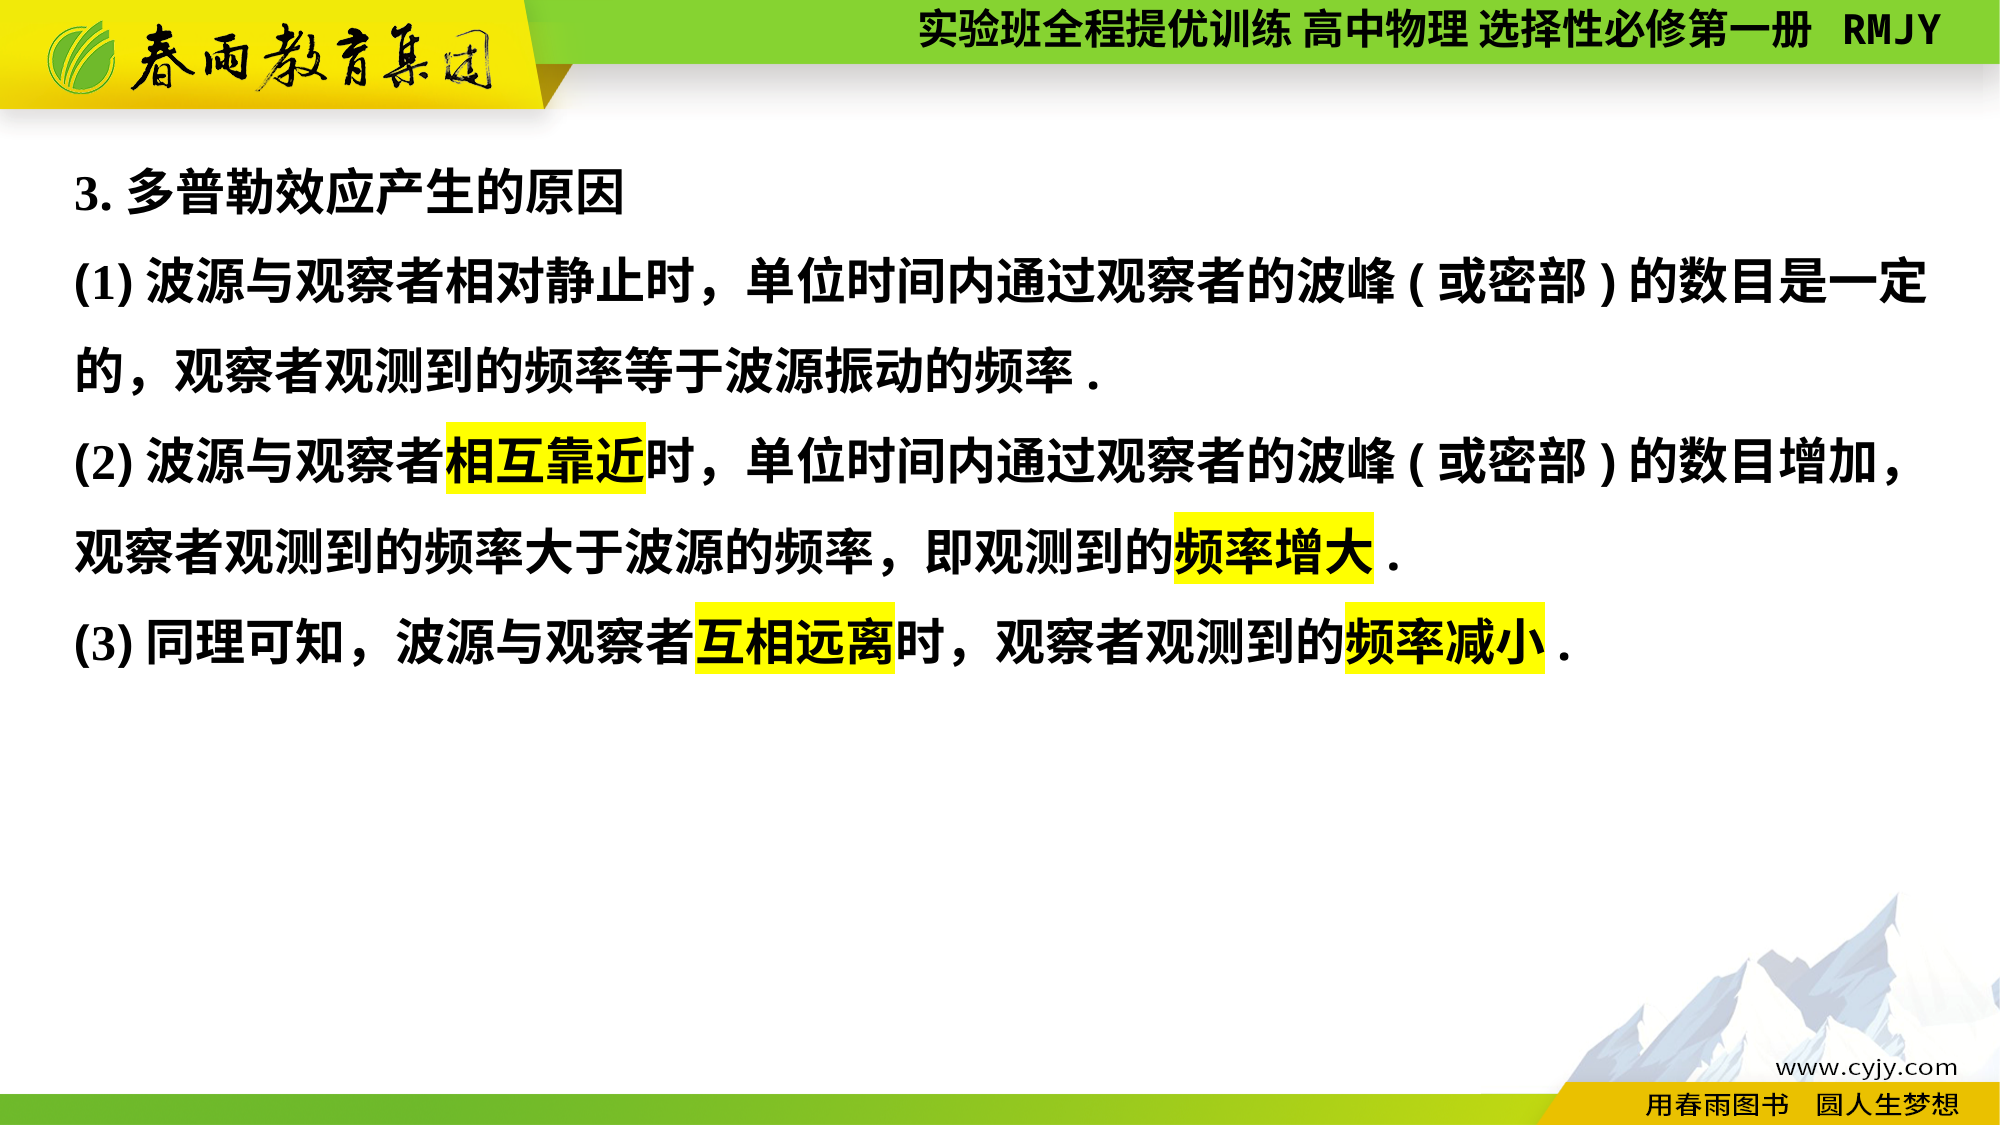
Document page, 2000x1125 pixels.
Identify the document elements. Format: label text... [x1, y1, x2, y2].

picture [0, 0, 2000, 1125]
list 3.多普勒效应产生的原因 (1)波源与观察者相对静止时，单位时间内通过观察者的波峰(或密部)的数目是一定的，观察者观测到的频率等于波源振动的频率. (2)波源与观察者相互靠近时，单位时间内通过观察者的波峰(或密部)的数目增加，观察者观测到的频率大于波源的频率，即观测到的频率增大. (3)同理可知，波源与观察者互相远离时，观察者观测到的频率减小. [59, 122, 1944, 672]
